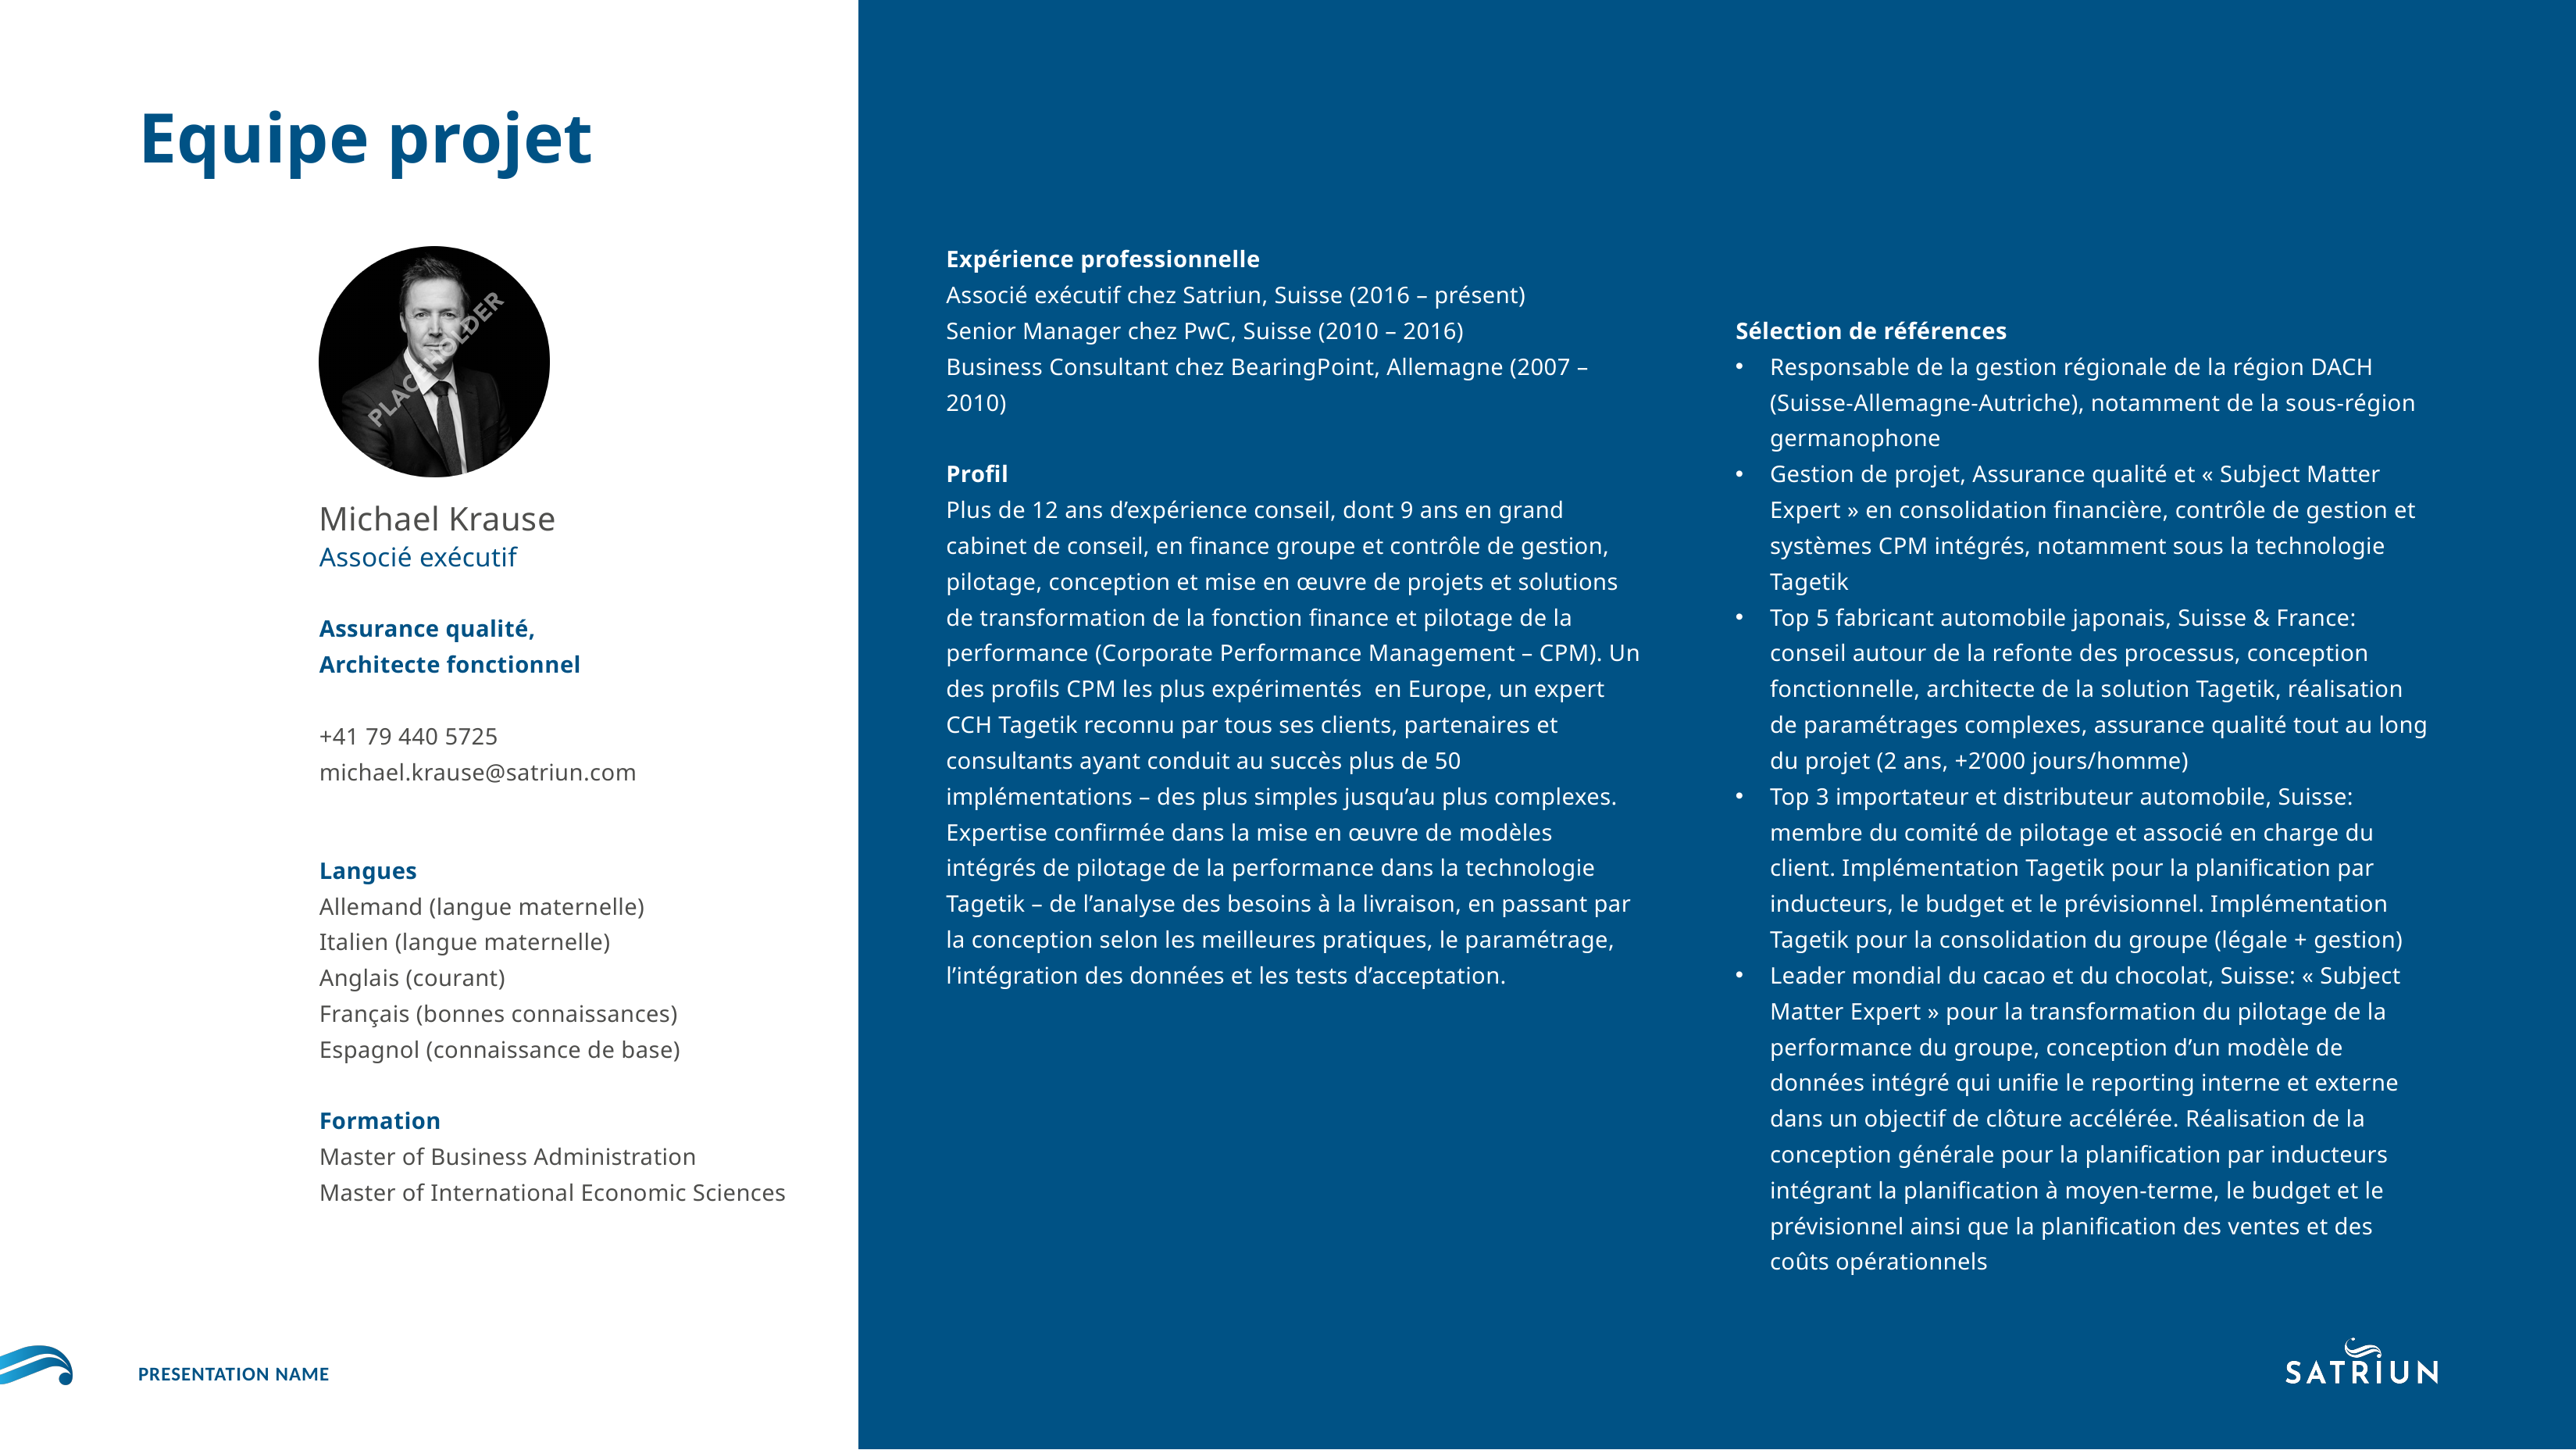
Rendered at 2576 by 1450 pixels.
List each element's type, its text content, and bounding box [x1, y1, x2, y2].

text_box Associé exécutif [319, 543, 827, 578]
text_box +41 79 440 5725 michael.krause@satriun.com [319, 707, 827, 807]
picture [319, 245, 551, 477]
title Equipe projet [138, 92, 2445, 184]
text_box Assurance qualité, Architecte fonctionnel [319, 599, 827, 689]
text_box Expérience professionnelle Associé exécutif chez Satriun, Suisse (2016 – présent) Senior Manager chez PwC, Suisse (2010 – 2016) Business Consultant chez BearingPoint, Allemagne (2007 – 2010) Profil Plus de 12 ans d’expérience conseil, dont 9 ans en grand cabinet de conseil, en finance groupe et contrôle de gestion, pilotage, conception et mise en œuvre de projets et solutions de transformation de la fonction finance et pilotage de la performance (Corporate Performance Management – CPM). Un des profils CPM les plus expérimentés en Europe, un expert CCH Tagetik reconnu par tous ses clients, partenaires et consultants ayant conduit au succès plus de 50 implémentations – des plus simples jusqu’au plus complexes. Expertise confirmée dans la mise en œuvre de modèles intégrés de pilotage de la performance dans la technologie Tagetik – de l’analyse des besoins à la livraison, en passant par la conception selon les meilleures pratiques, le paramétrage, l’intégration des données et les tests d’acceptation. Sélection de références Responsable de la gestion régionale de la région DACH (Suisse-Allemagne-Autriche), notamment de la sous-région germanophone Gestion de projet, Assurance qualité et « Subject Matter Expert » en consolidation financière, contrôle de gestion et systèmes CPM intégrés, notamment sous la technologie Tagetik Top 5 fabricant automobile japonais, Suisse & France: conseil autour de la refonte des processus, conception fonctionnelle, architecte de la solution Tagetik, réalisation de paramétrages complexes, assurance qualité tout au long du projet (2 ans, +2’000 jours/homme) Top 3 importateur et distributeur automobile, Suisse: membre du comité de pilotage et associé en charge du client. Implémentation Tagetik pour la planification par inducteurs, le budget et le prévisionnel. Implémentation Tagetik pour la consolidation du groupe (légale + gestion) Leader mondial du cacao et du chocolat, Suisse: « Subject Matter Expert » pour la transformation du pilotage de la performance du groupe, conception d’un modèle de données intégré qui unifie le reporting interne et externe dans un objectif de clôture accélérée. Réalisation de la conception générale pour la planification par inducteurs intégrant la planification à moyen-terme, le budget et le prévisionnel ainsi que la planification des ventes et des coûts opérationnels [945, 230, 2445, 1292]
text_box Langues Allemand (langue maternelle) Italien (langue maternelle) Anglais (courant) Français (bonnes connaissances) Espagnol (connaissance de base) Formation Master of Business Administration Master of International Economic Sciences [319, 841, 827, 1292]
picture [2285, 1338, 2438, 1384]
picture [0, 1324, 73, 1385]
footer Presentation name [138, 1345, 2214, 1391]
text_box Michael Krause [319, 495, 827, 543]
